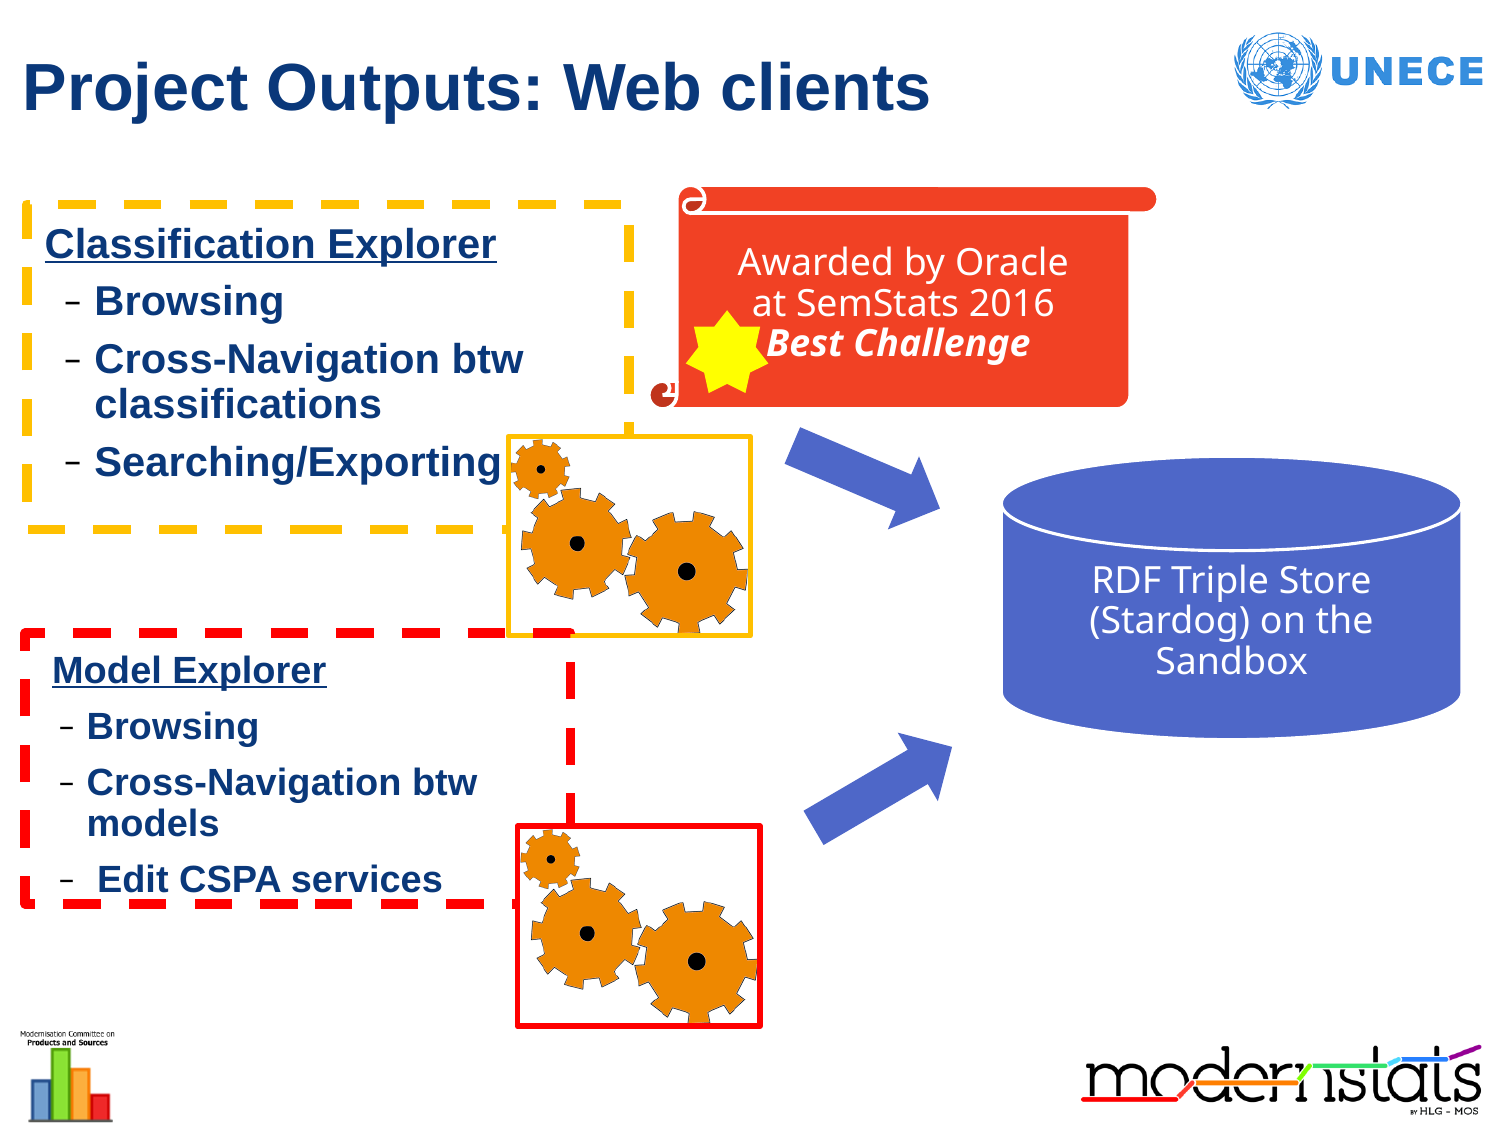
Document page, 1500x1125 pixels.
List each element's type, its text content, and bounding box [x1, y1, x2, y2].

title Project Outputs: Web clients [22, 0, 1275, 125]
picture [1275, 32, 1483, 109]
picture [1080, 1039, 1482, 1118]
text_box [781, 424, 943, 534]
list Classification Explorer Browsing Cross-Navigation btw classifications Searching/Exporting [26, 204, 630, 530]
text_box [800, 729, 955, 848]
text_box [648, 184, 1159, 410]
picture [0, 1025, 134, 1125]
text_box Model Explorer Browsing Cross-Navigation btw models Edit CSPA services [25, 633, 571, 904]
text_box RDF Triple Store (Stardog) on the Sandbox [999, 454, 1465, 742]
picture [519, 828, 758, 1024]
picture [510, 438, 748, 634]
